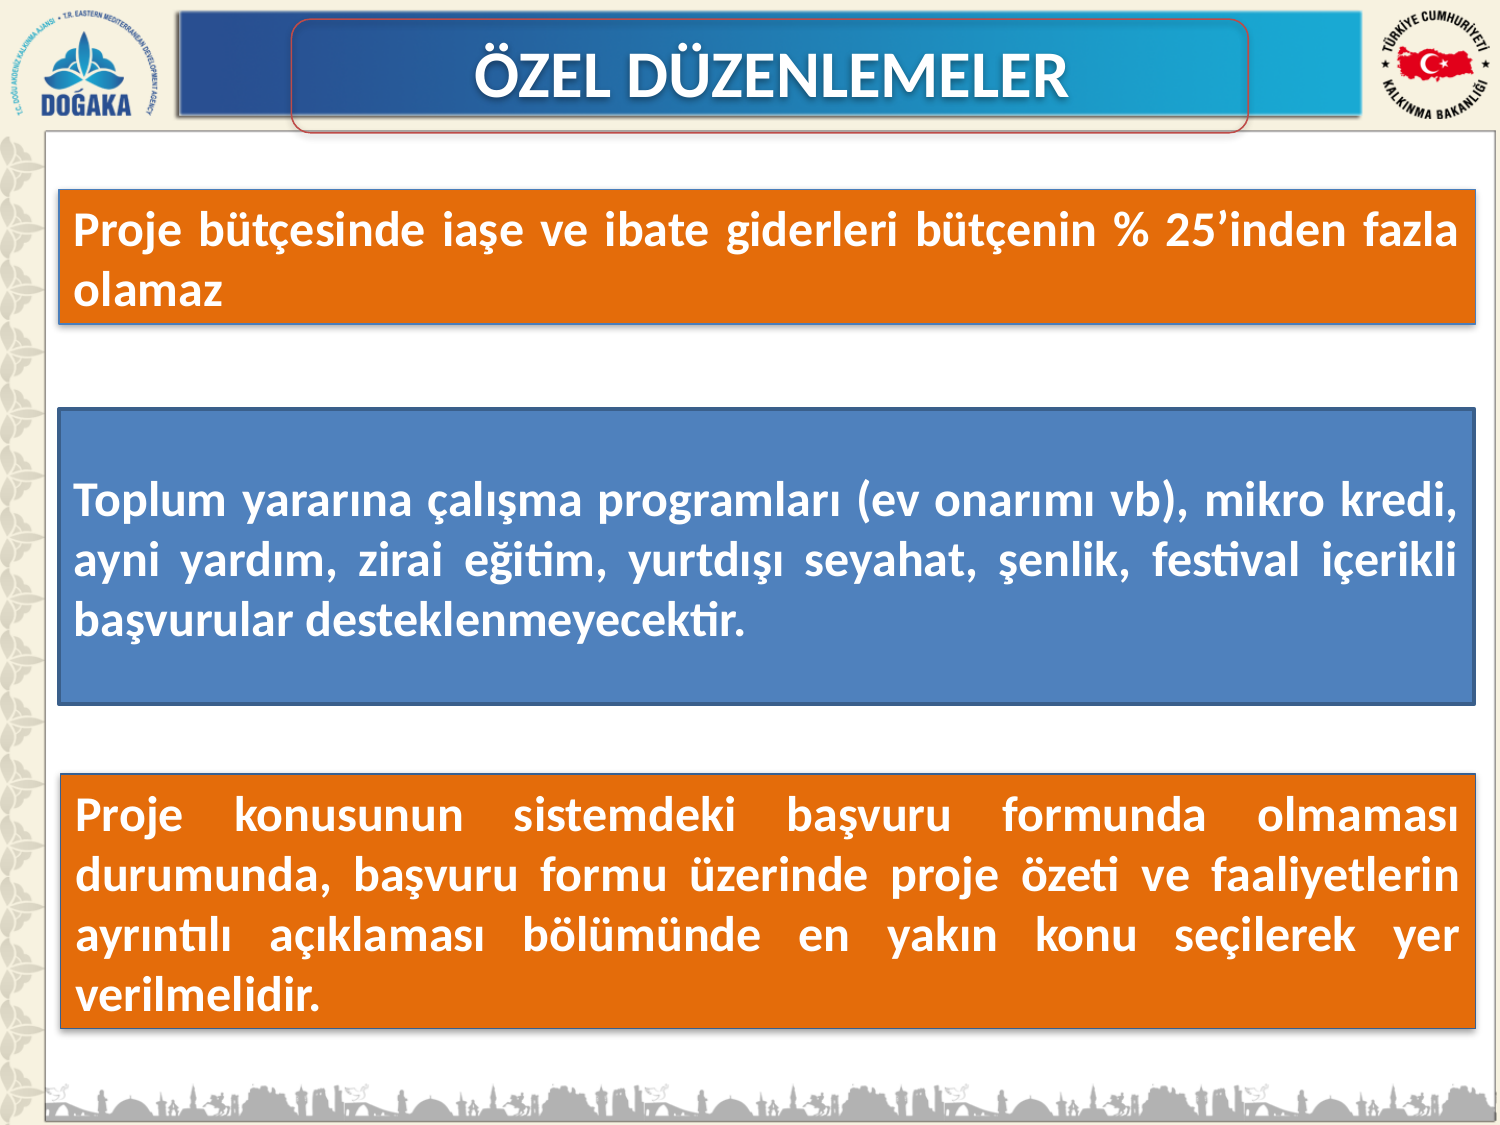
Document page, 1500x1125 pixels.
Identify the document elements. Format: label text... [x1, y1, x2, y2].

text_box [291, 18, 1249, 133]
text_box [41, 172, 1460, 280]
picture [0, 0, 1500, 1125]
text_box Proje konusunun sistemdeki başvuru formunda olmaması durumunda, başvuru formu üzerinde proje özeti ve faaliyetlerin ayrıntılı açıklaması bölümünde en yakın konu seçilerek yer verilmelidir. [60, 773, 1476, 1029]
text_box Proje bütçesinde iaşe ve ibate giderleri bütçenin % 25’inden fazla olamaz [58, 189, 1476, 325]
text_box Toplum yararına çalışma programları (ev onarımı vb), mikro kredi, ayni yardım, zirai eğitim, yurtdışı seyahat, şenlik, festival içerikli başvurular desteklenmeyecektir. [57, 407, 1476, 706]
